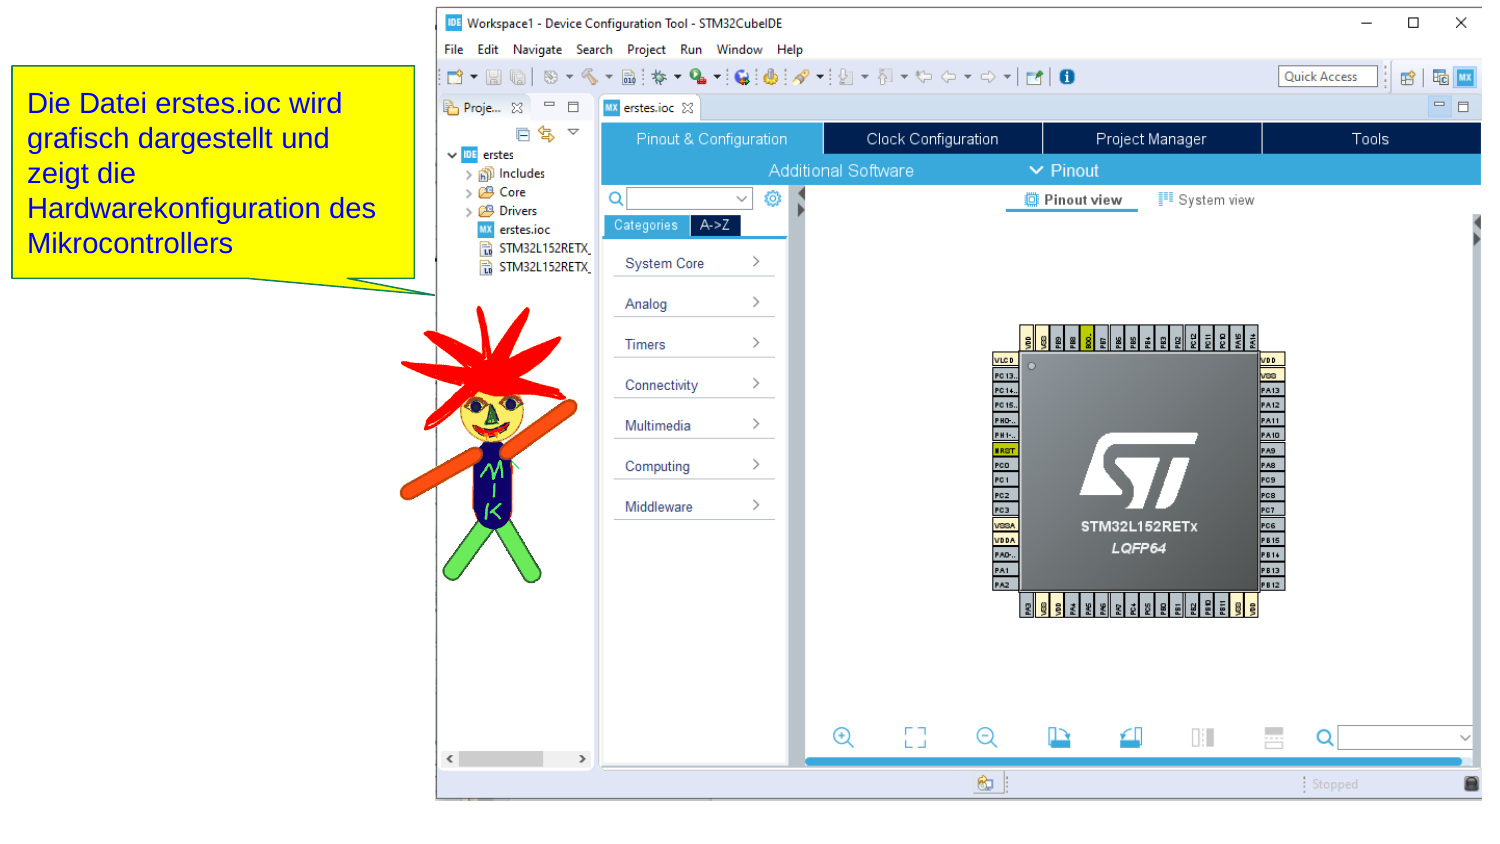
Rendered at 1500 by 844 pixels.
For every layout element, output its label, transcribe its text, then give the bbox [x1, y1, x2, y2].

picture [381, 6, 1482, 801]
text_box Die Datei erstes.ioc wird grafisch dargestellt und zeigt die Hardwarekonfiguration des Mikrocontrollers [11, 65, 429, 295]
